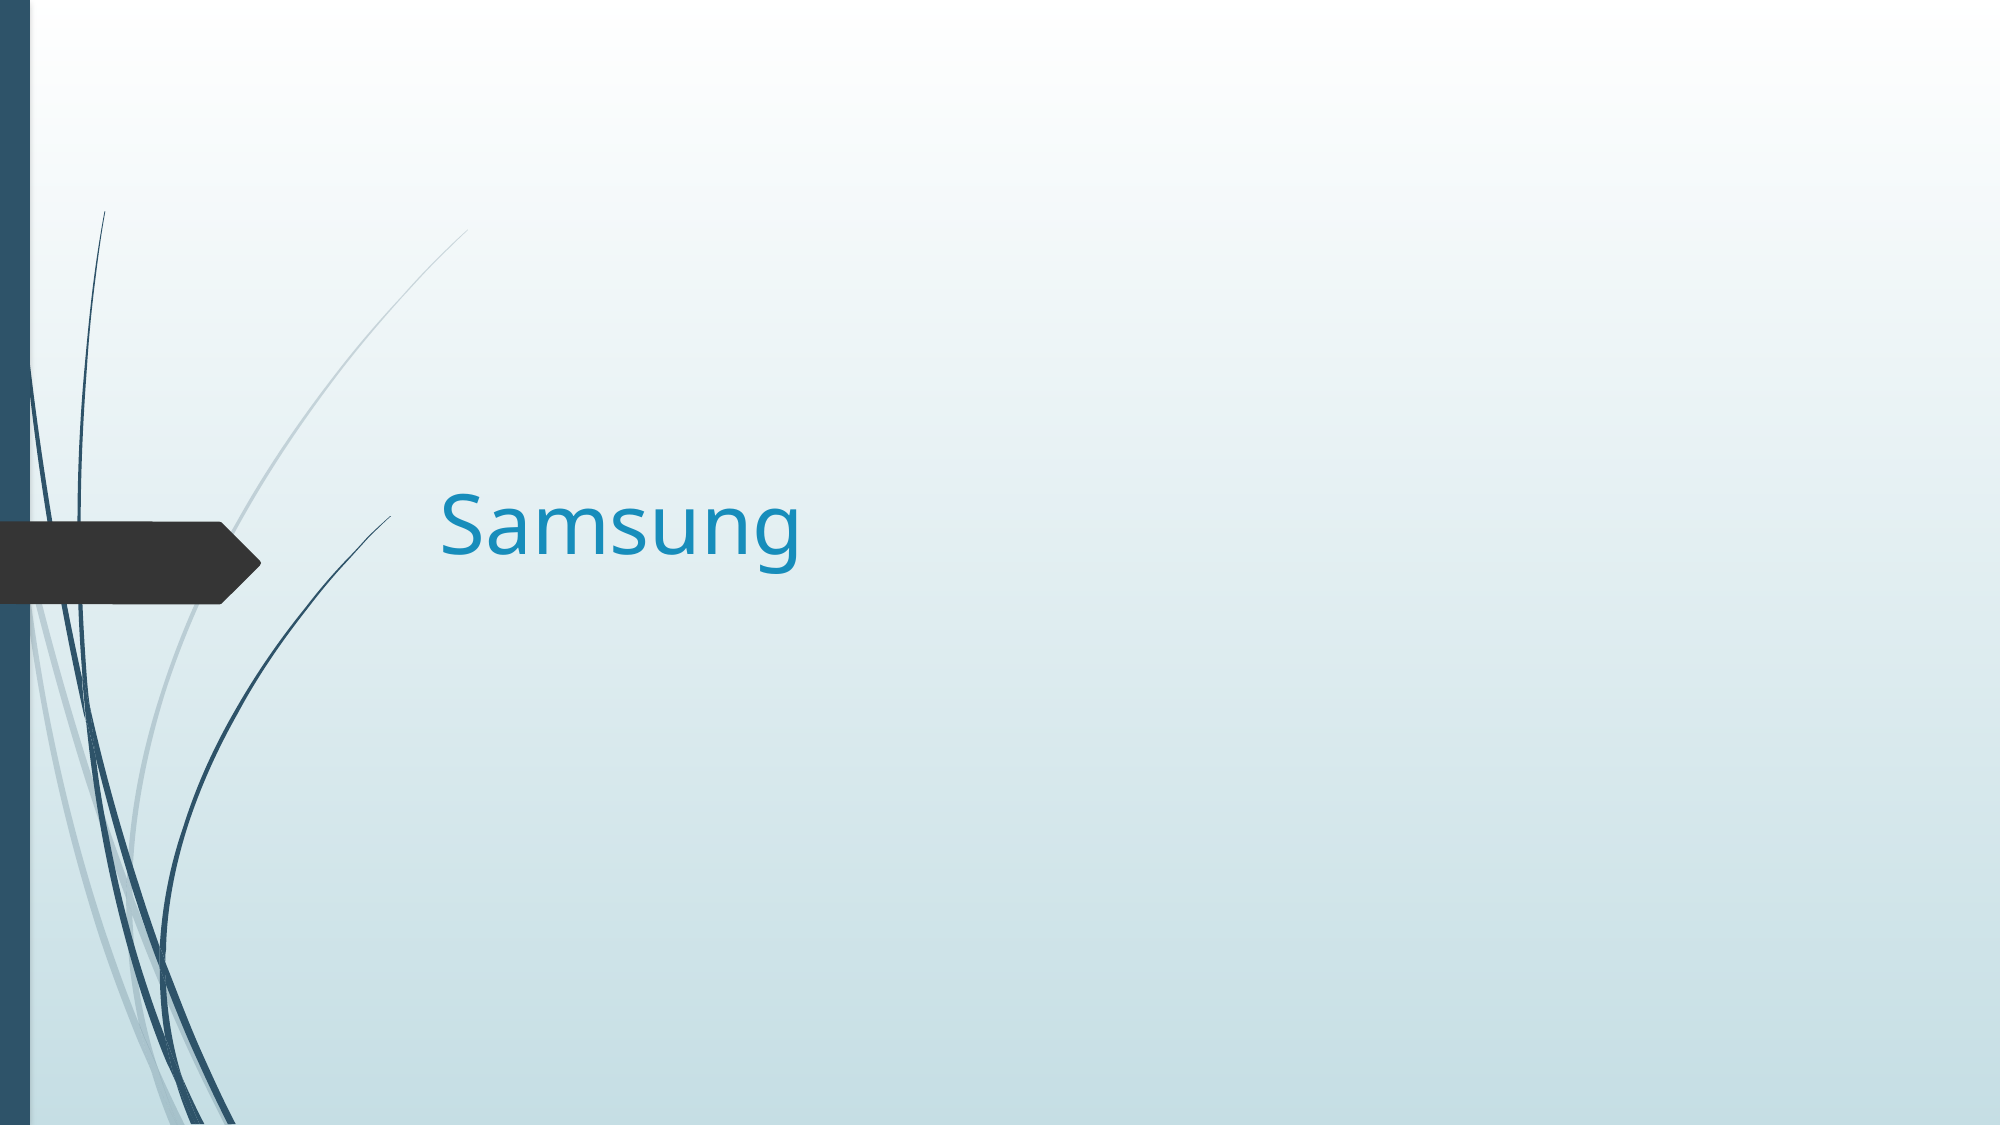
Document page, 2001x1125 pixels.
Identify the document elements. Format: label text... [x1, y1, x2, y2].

title Samsung [424, 337, 1888, 579]
